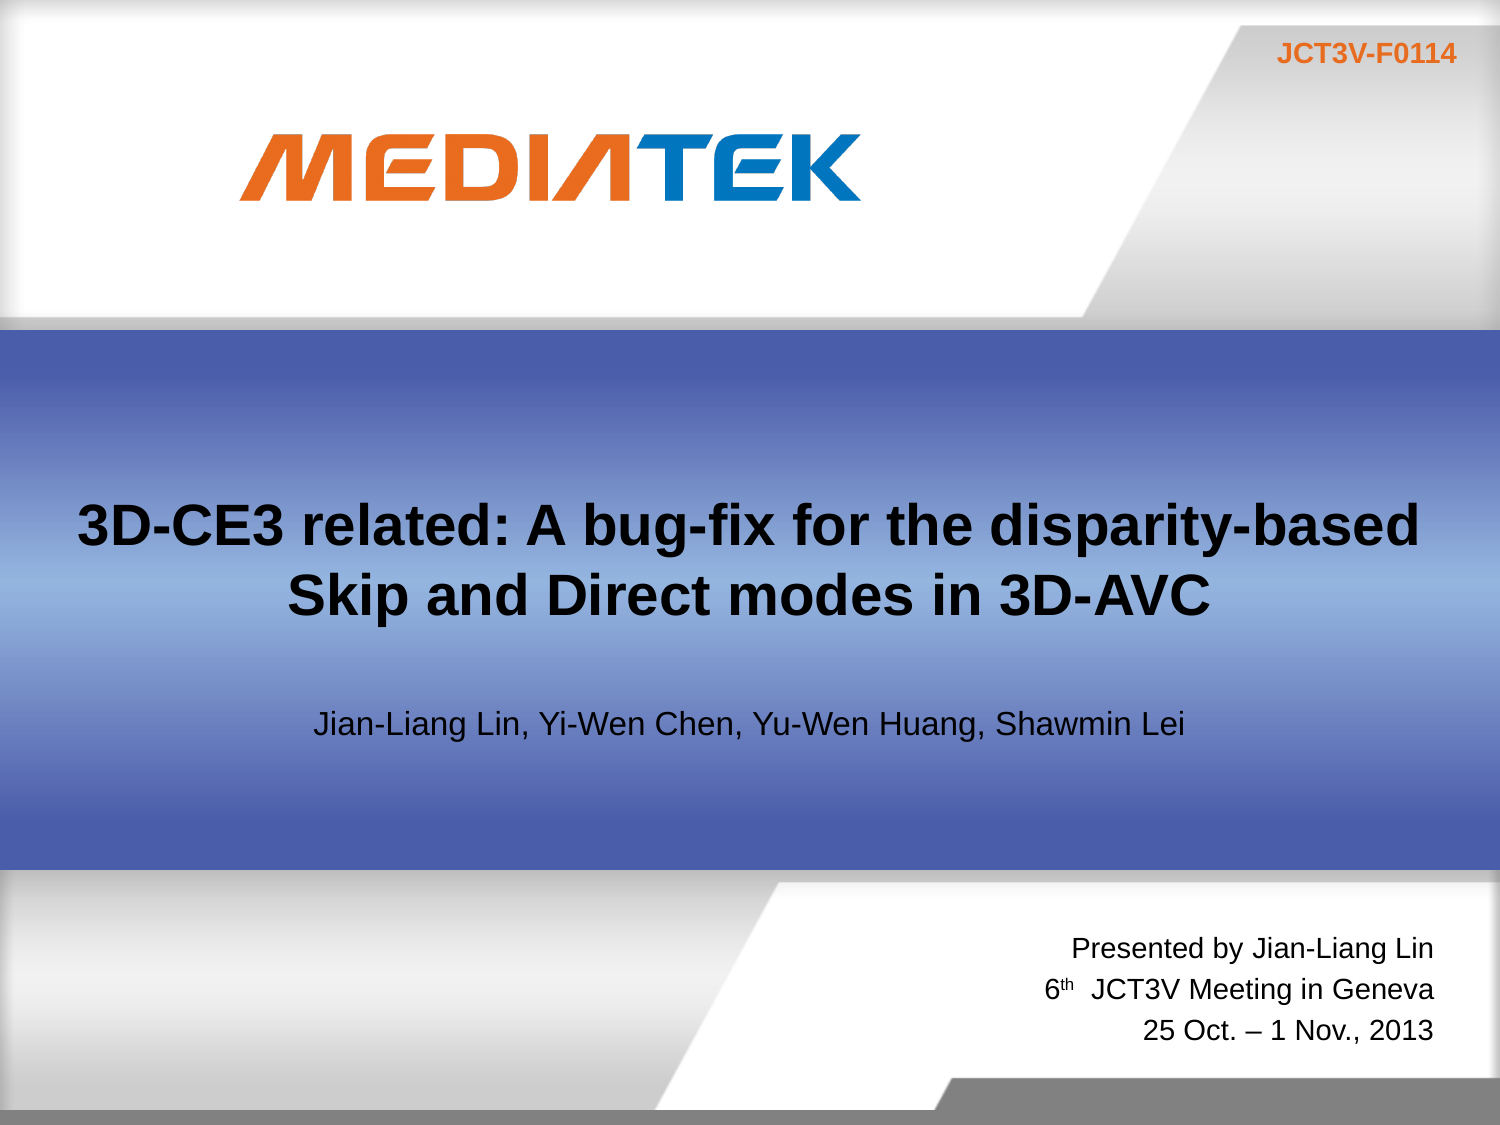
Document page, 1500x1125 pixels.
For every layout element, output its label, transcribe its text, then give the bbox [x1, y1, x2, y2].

text_box Jian-Liang Lin, Yi-Wen Chen, Yu-Wen Huang, Shawmin Lei [162, 694, 1338, 750]
text_box Presented by Jian-Liang Lin 6th JCT3V Meeting in Geneva 25 Oct. – 1 Nov., 2013 [787, 922, 1450, 1054]
picture [0, 0, 1500, 1125]
title 3D-CE3 related: A bug-fix for the disparity-based Skip and Direct modes in 3D-AVC [50, 438, 1450, 676]
